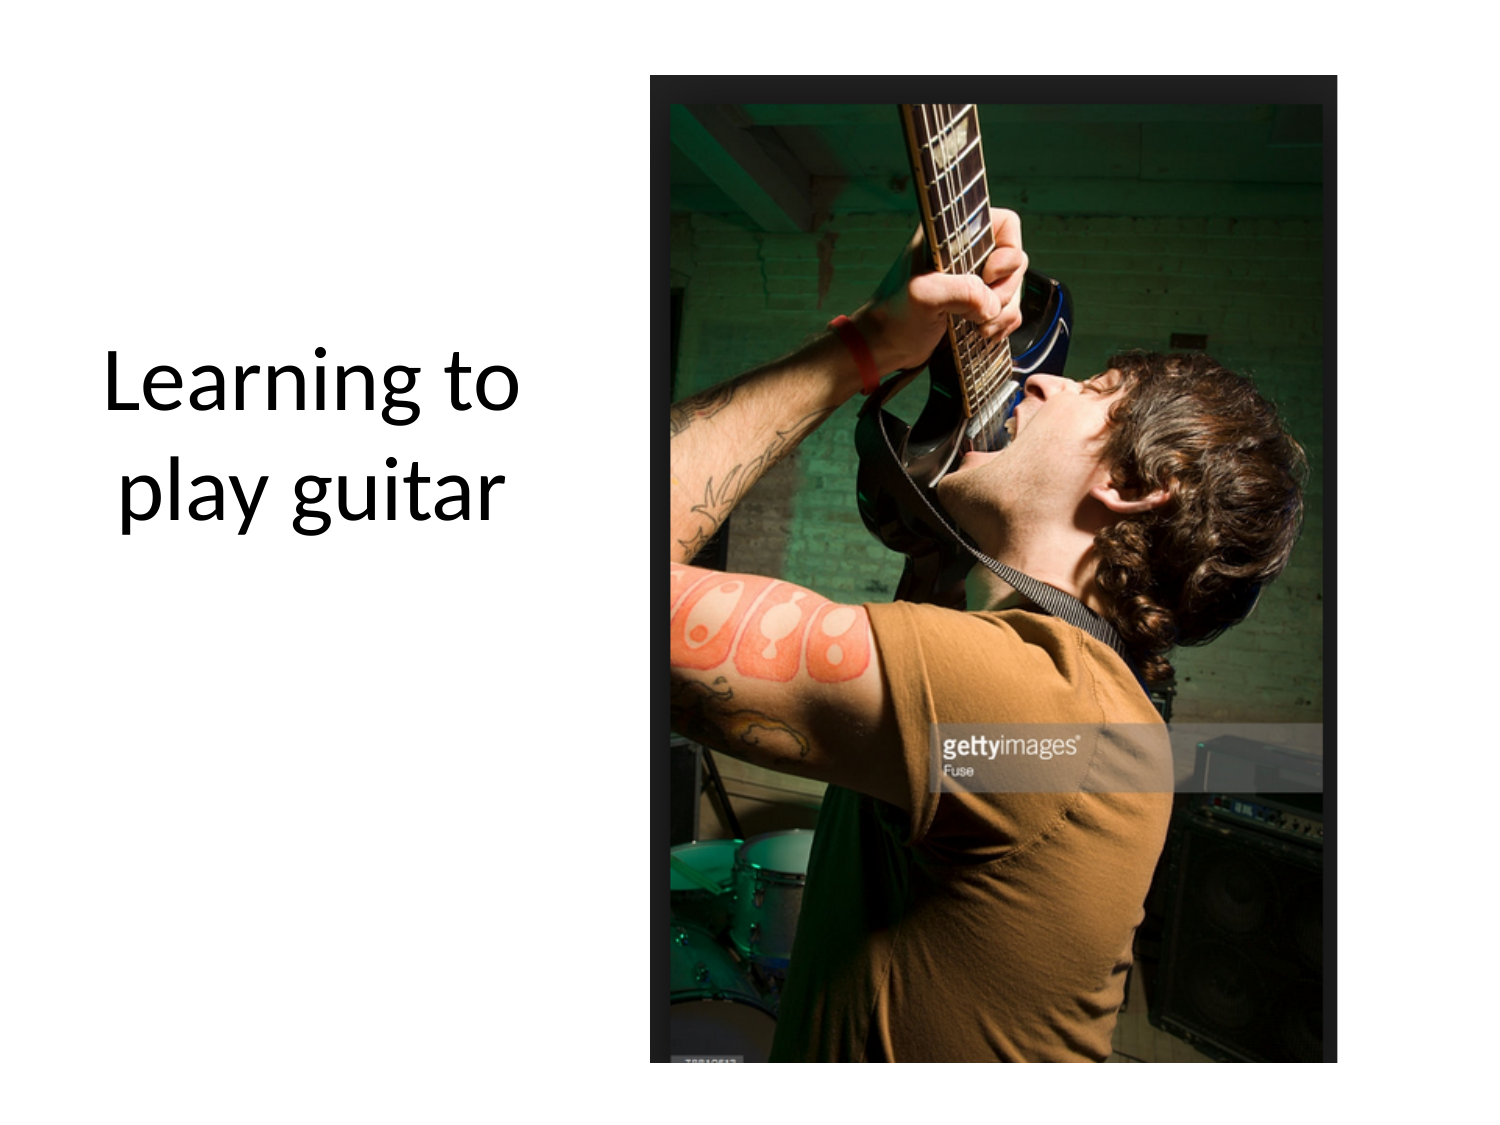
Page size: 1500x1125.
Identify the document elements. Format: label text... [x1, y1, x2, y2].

title Learning to play guitar [75, 45, 550, 813]
picture [649, 74, 1338, 1063]
